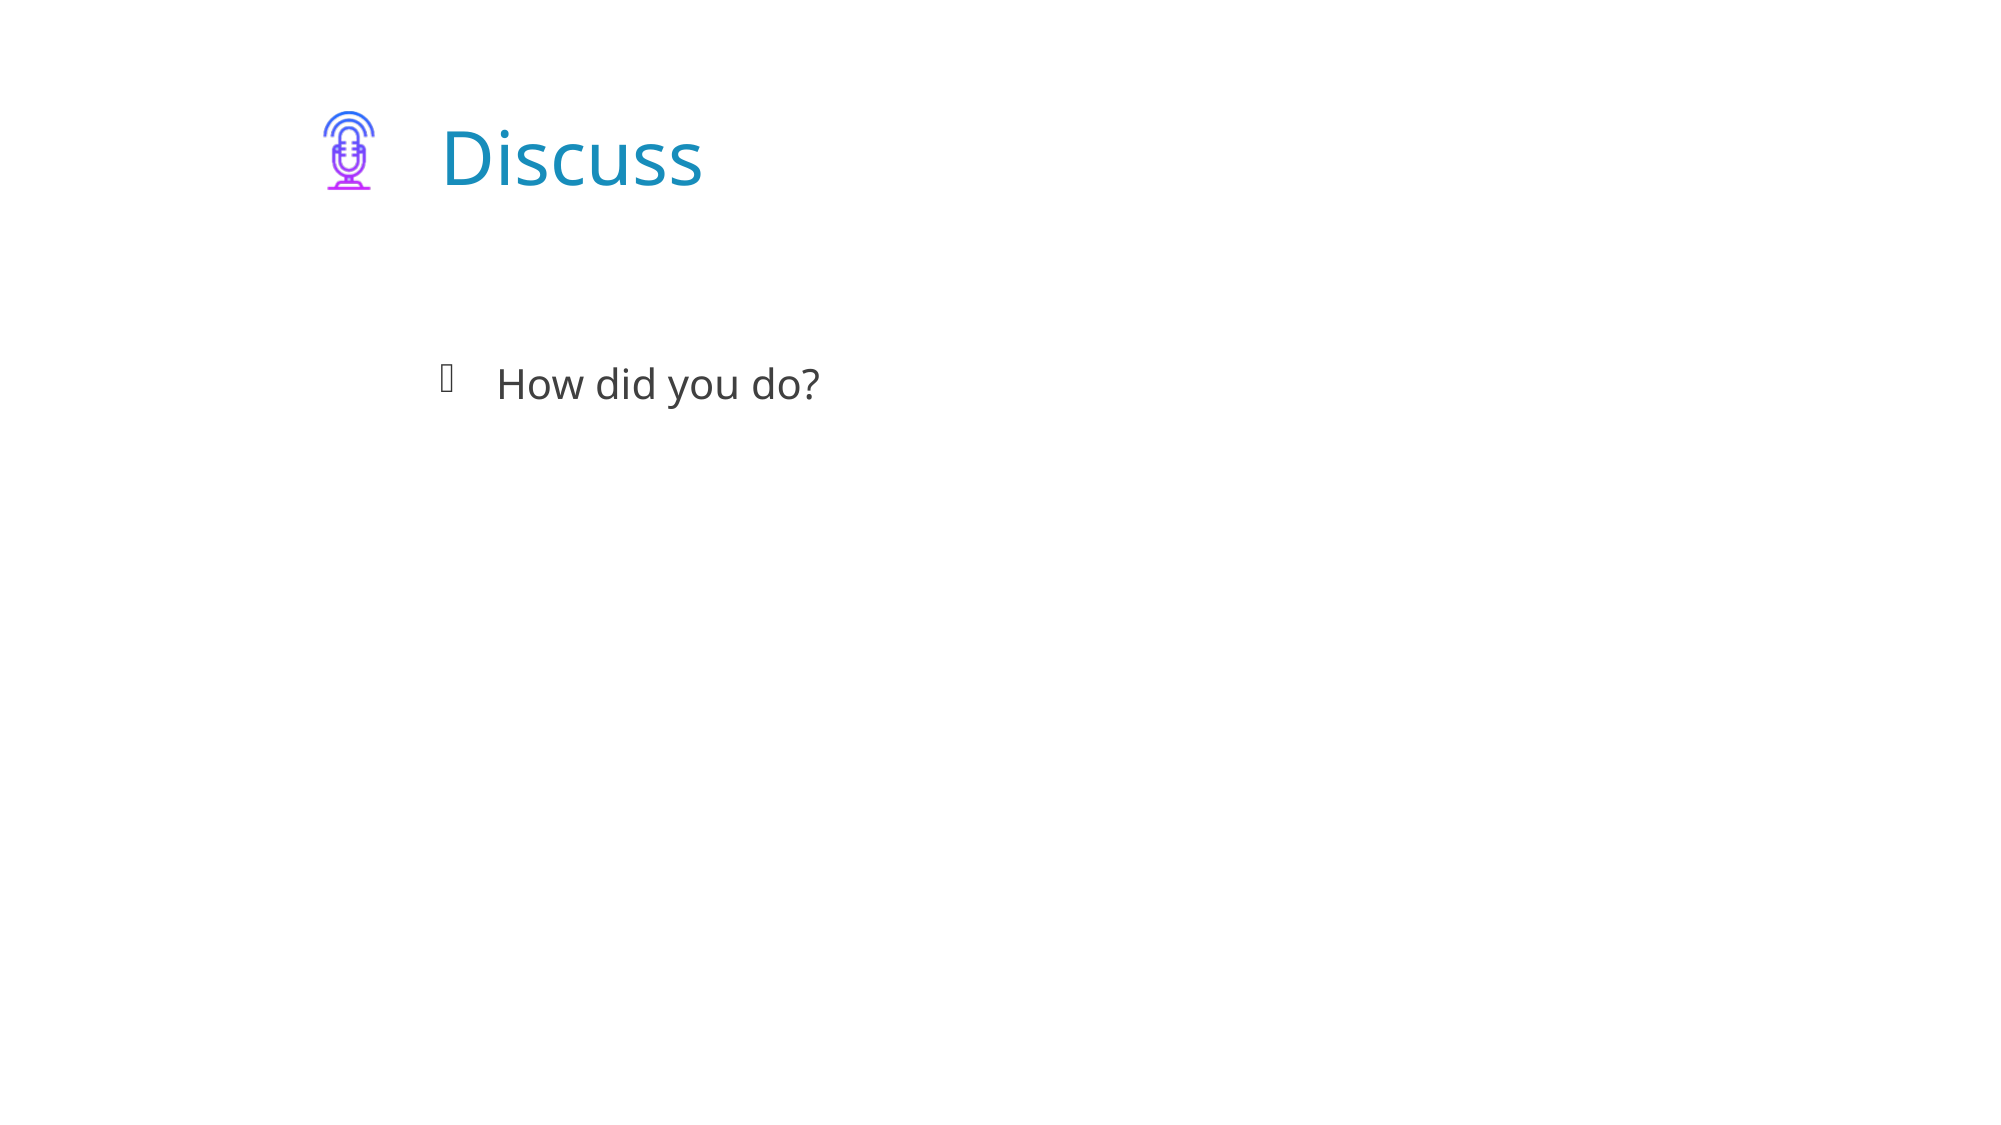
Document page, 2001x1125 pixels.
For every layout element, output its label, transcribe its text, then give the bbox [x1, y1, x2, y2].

picture [300, 102, 397, 199]
title Discuss [425, 102, 1888, 313]
list How did you do? [424, 350, 1888, 970]
